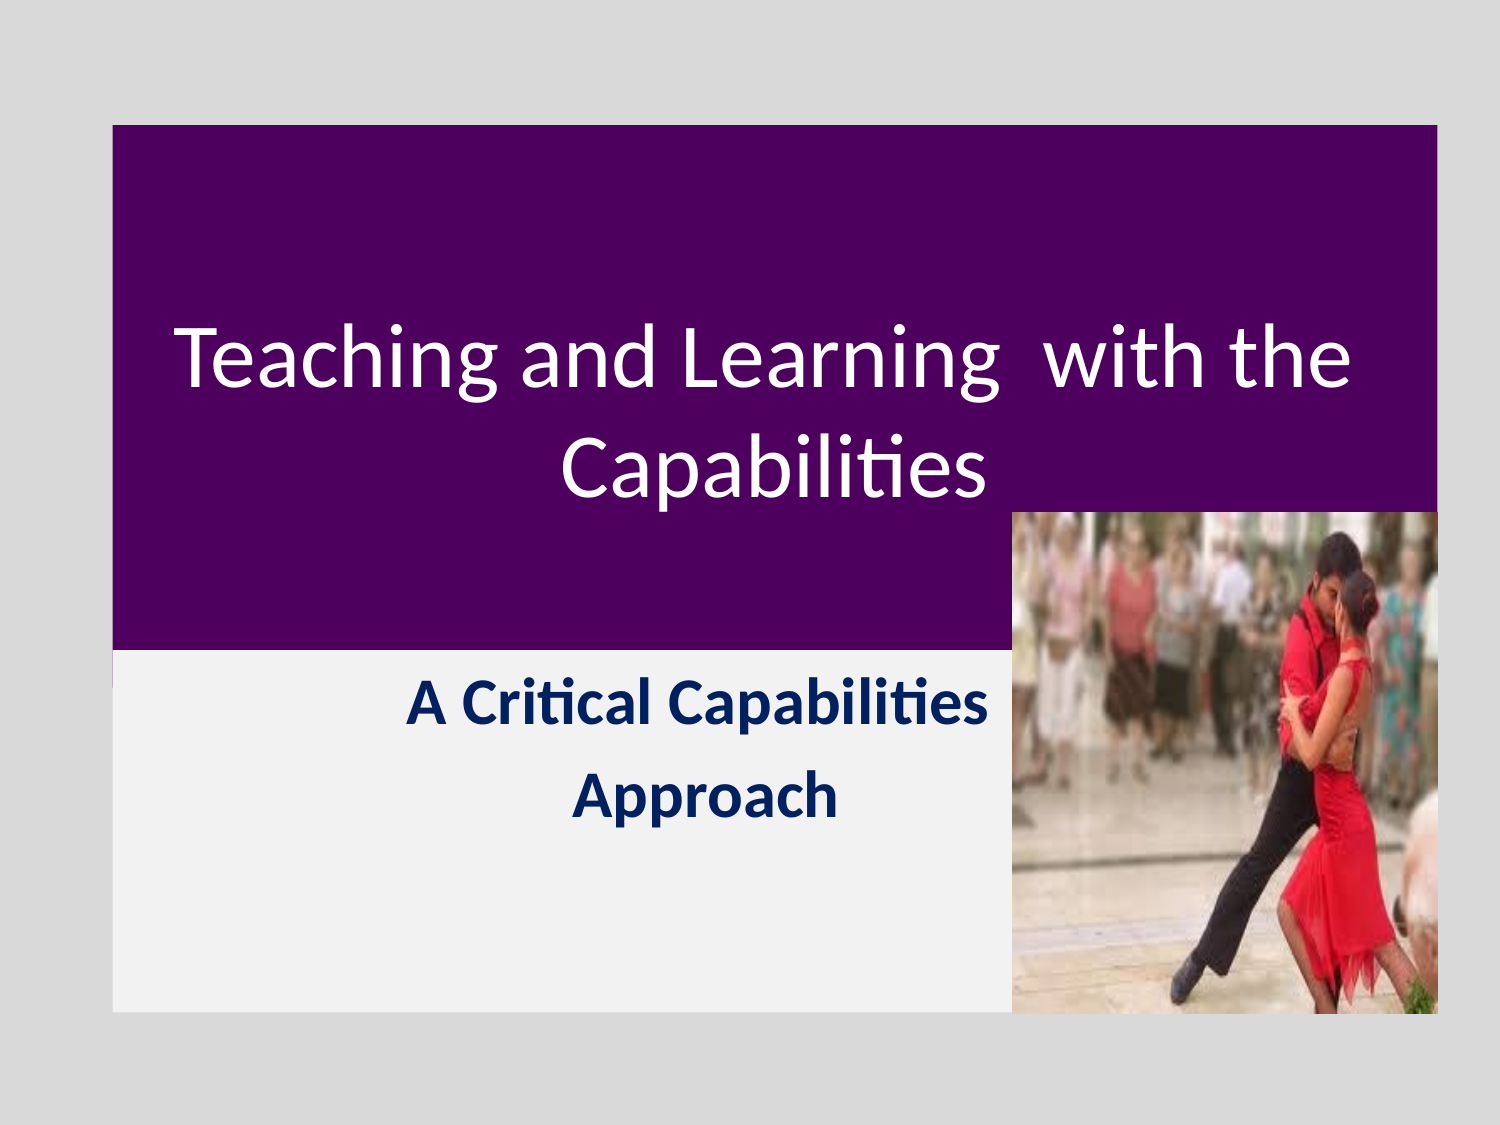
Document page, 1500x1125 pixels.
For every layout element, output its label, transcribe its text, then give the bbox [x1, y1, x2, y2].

title Teaching and Learning with the Capabilities [112, 125, 1438, 650]
subtitle A Critical Capabilities Approach [112, 650, 1007, 1013]
picture [1012, 512, 1438, 1014]
